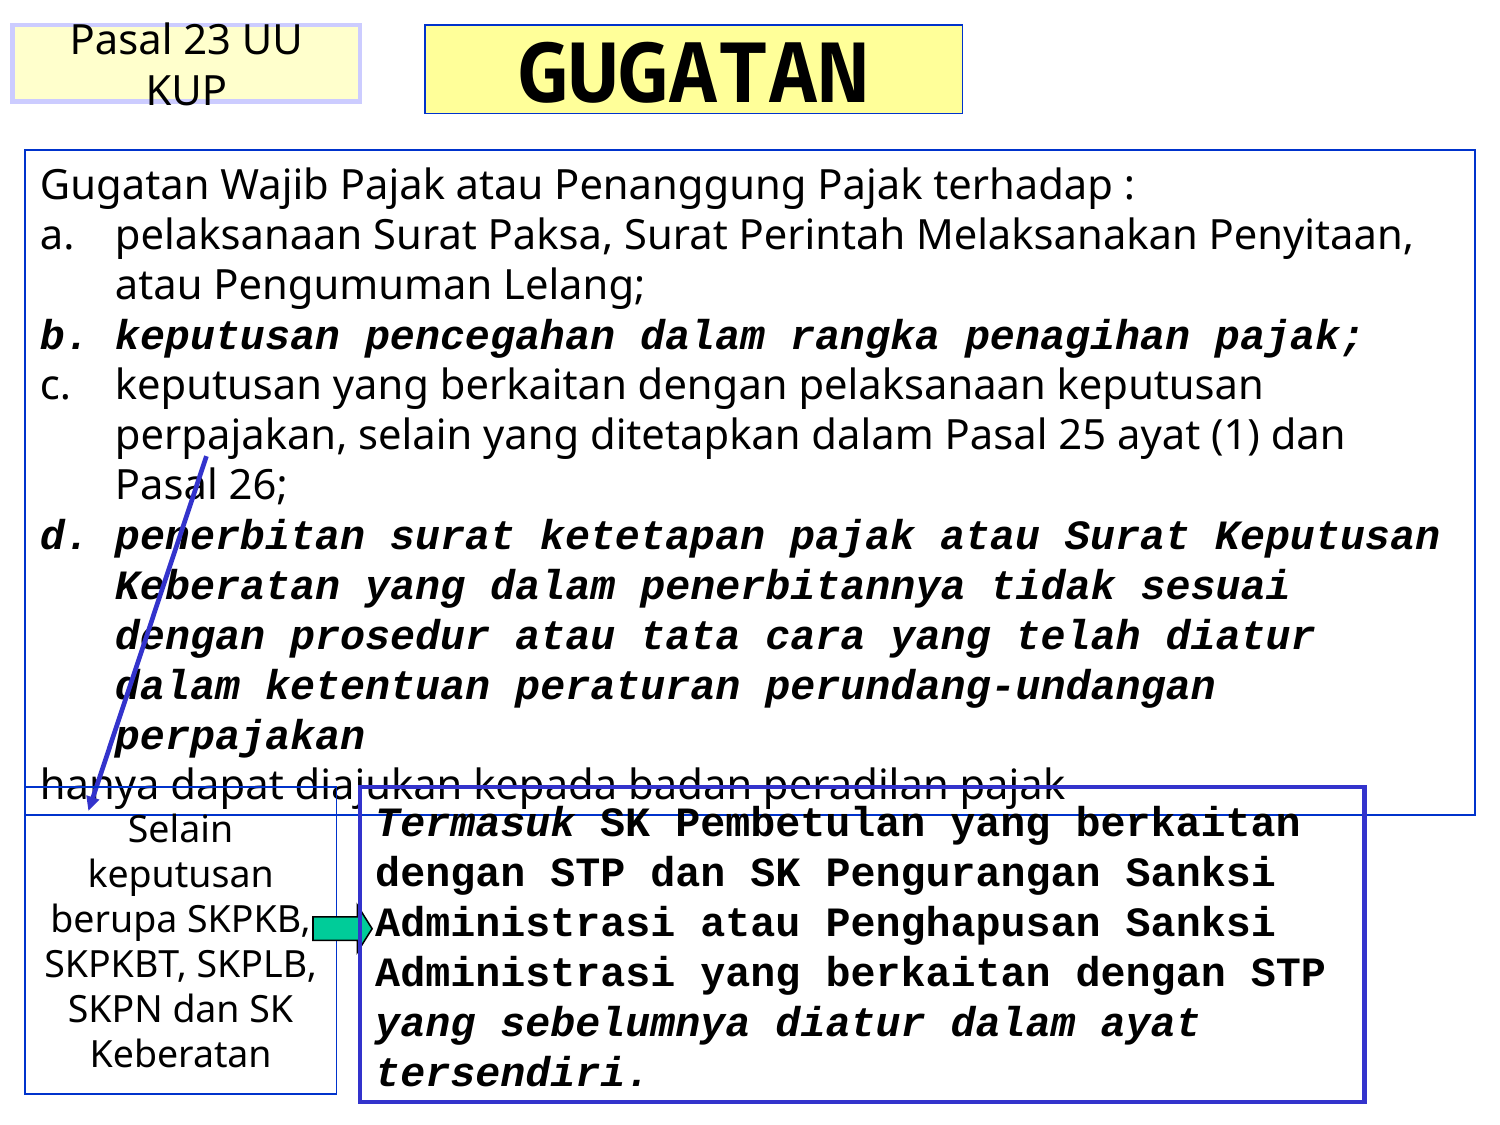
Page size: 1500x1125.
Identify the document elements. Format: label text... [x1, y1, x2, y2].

text_box [312, 905, 360, 953]
title GUGATAN [424, 24, 963, 114]
text_box Selain keputusan berupa SKPKB, SKPKBT, SKPLB, SKPN dan SK Keberatan [24, 786, 337, 1094]
text_box Pasal 23 UU KUP [12, 24, 361, 102]
text_box Termasuk SK Pembetulan yang berkaitan dengan STP dan SK Pengurangan Sanksi Administrasi atau Penghapusan Sanksi Administrasi yang berkaitan dengan STP yang sebelumnya diatur dalam ayat tersendiri. [360, 786, 1365, 1102]
text_box Gugatan Wajib Pajak atau Penanggung Pajak terhadap : pelaksanaan Surat Paksa, Surat Perintah Melaksanakan Penyitaan, atau Pengumuman Lelang; keputusan pencegahan dalam rangka penagihan pajak; keputusan yang berkaitan dengan pelaksanaan keputusan perpajakan, selain yang ditetapkan dalam Pasal 25 ayat (1) dan Pasal 26; penerbitan surat ketetapan pajak atau Surat Keputusan Keberatan yang dalam penerbitannya tidak sesuai dengan prosedur atau tata cara yang telah diatur dalam ketentuan peraturan perundang-undangan perpajakan hanya dapat diajukan kepada badan peradilan pajak [24, 149, 1475, 816]
